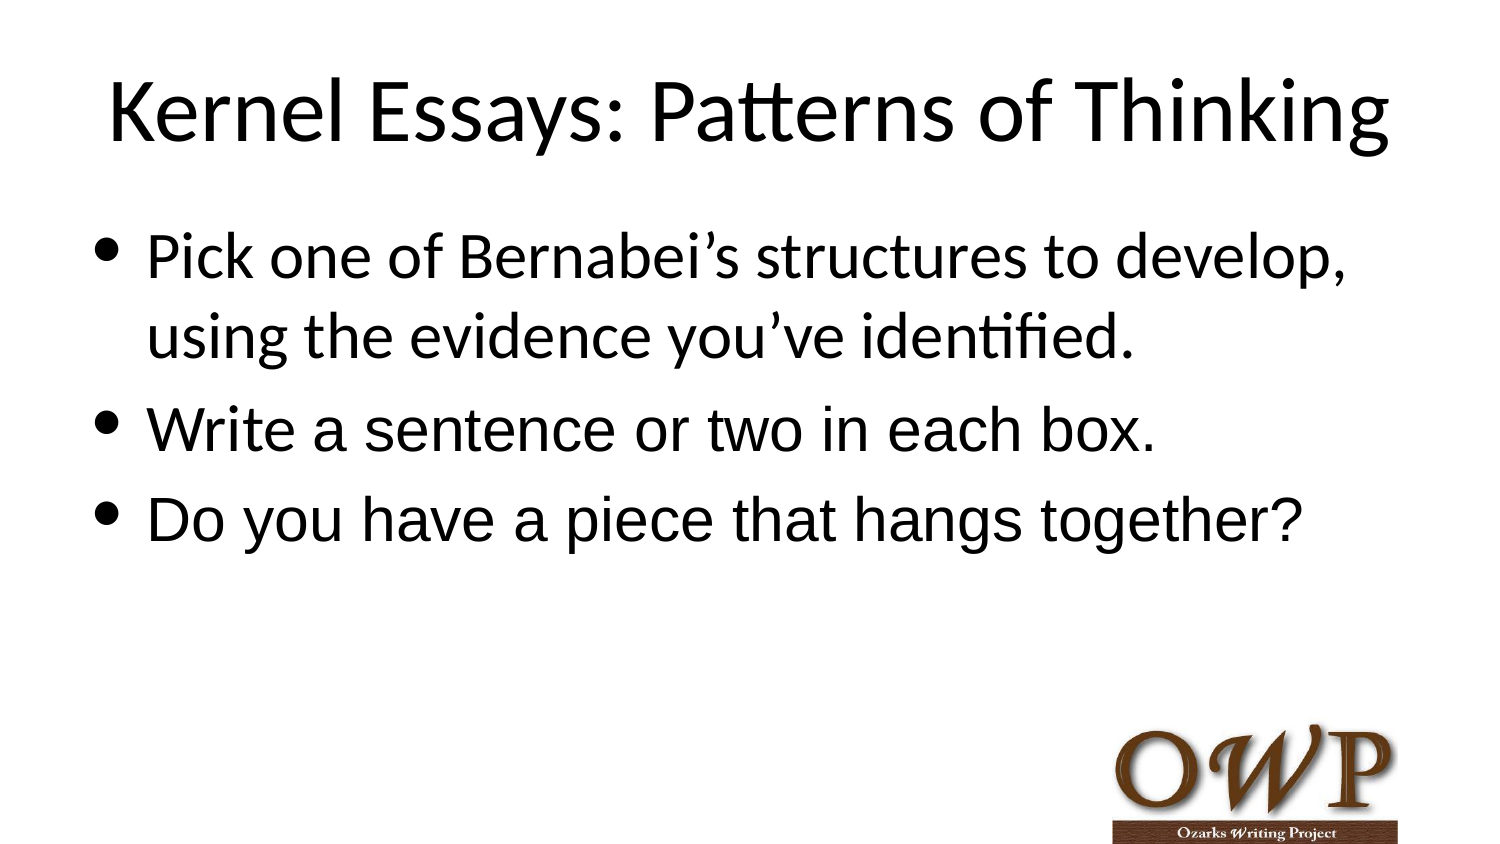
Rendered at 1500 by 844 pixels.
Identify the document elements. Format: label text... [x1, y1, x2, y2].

list Pick one of Bernabei’s structures to develop, using the evidence you’ve identified. Write a sentence or two in each box. Do you have a piece that hangs together? [75, 196, 1425, 808]
picture [1112, 717, 1399, 844]
title Kernel Essays: Patterns of Thinking [75, 33, 1425, 175]
